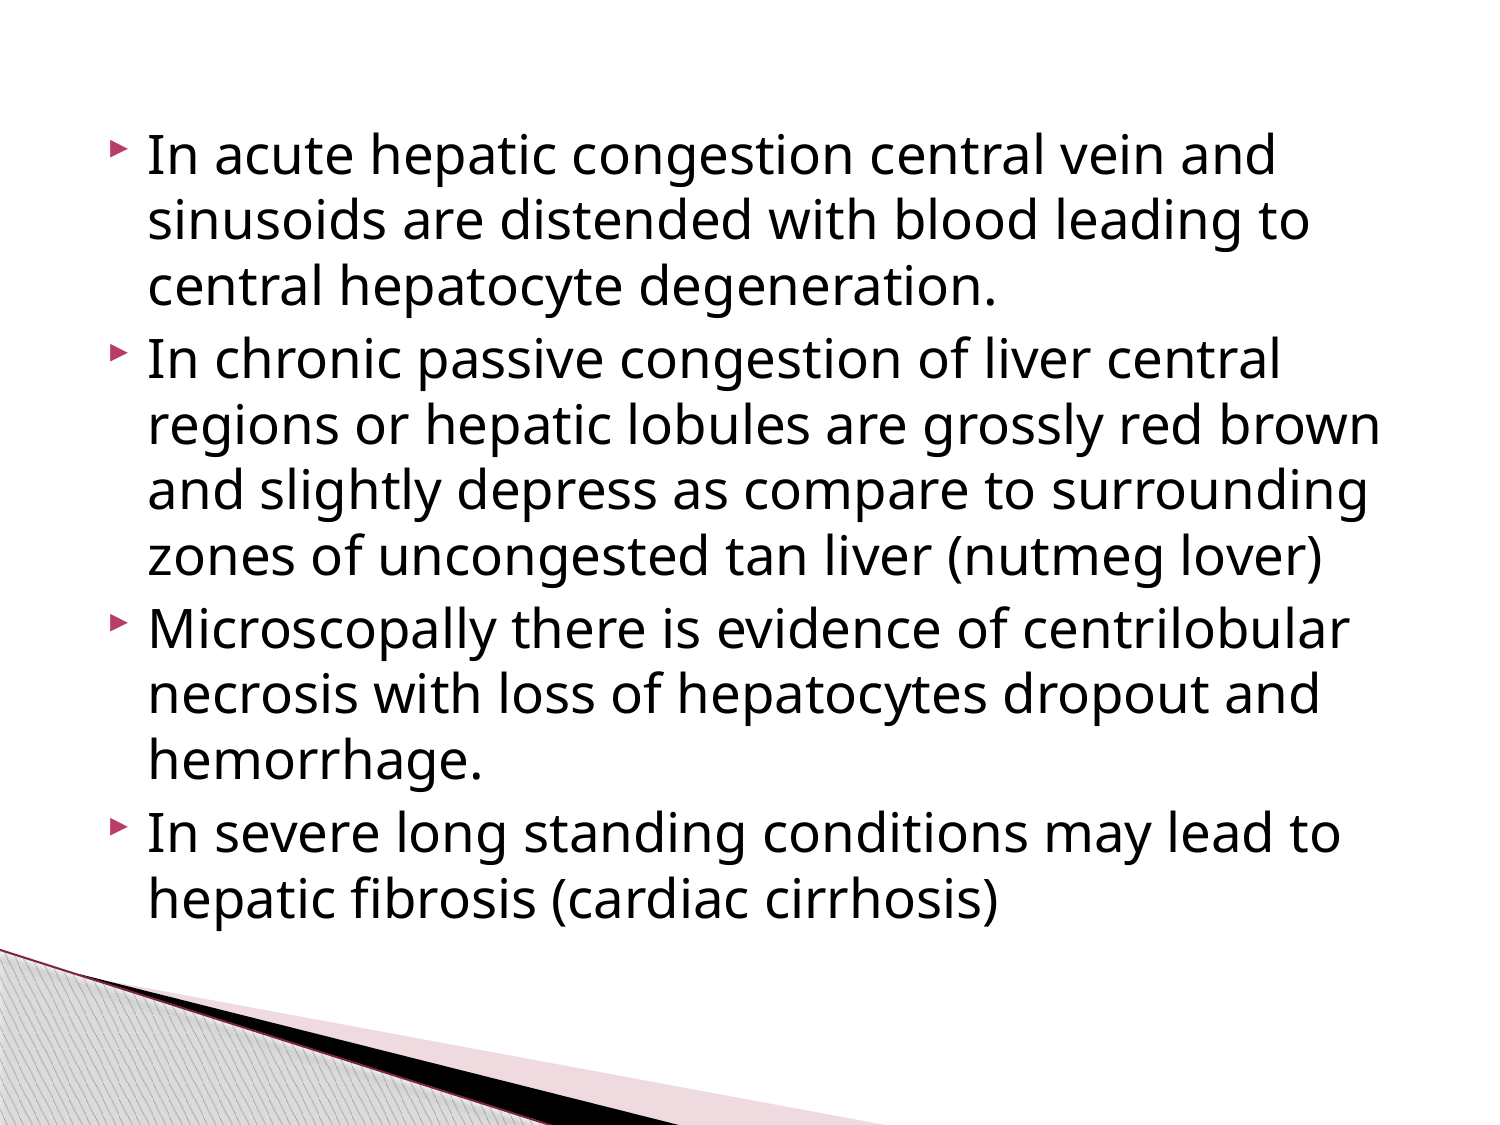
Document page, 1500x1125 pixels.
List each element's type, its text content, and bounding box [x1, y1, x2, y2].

list In acute hepatic congestion central vein and sinusoids are distended with blood leading to central hepatocyte degeneration. In chronic passive congestion of liver central regions or hepatic lobules are grossly red brown and slightly depress as compare to surrounding zones of uncongested tan liver (nutmeg lover) Microscopally there is evidence of centrilobular necrosis with loss of hepatocytes dropout and hemorrhage. In severe long standing conditions may lead to hepatic fibrosis (cardiac cirrhosis) [75, 112, 1425, 986]
